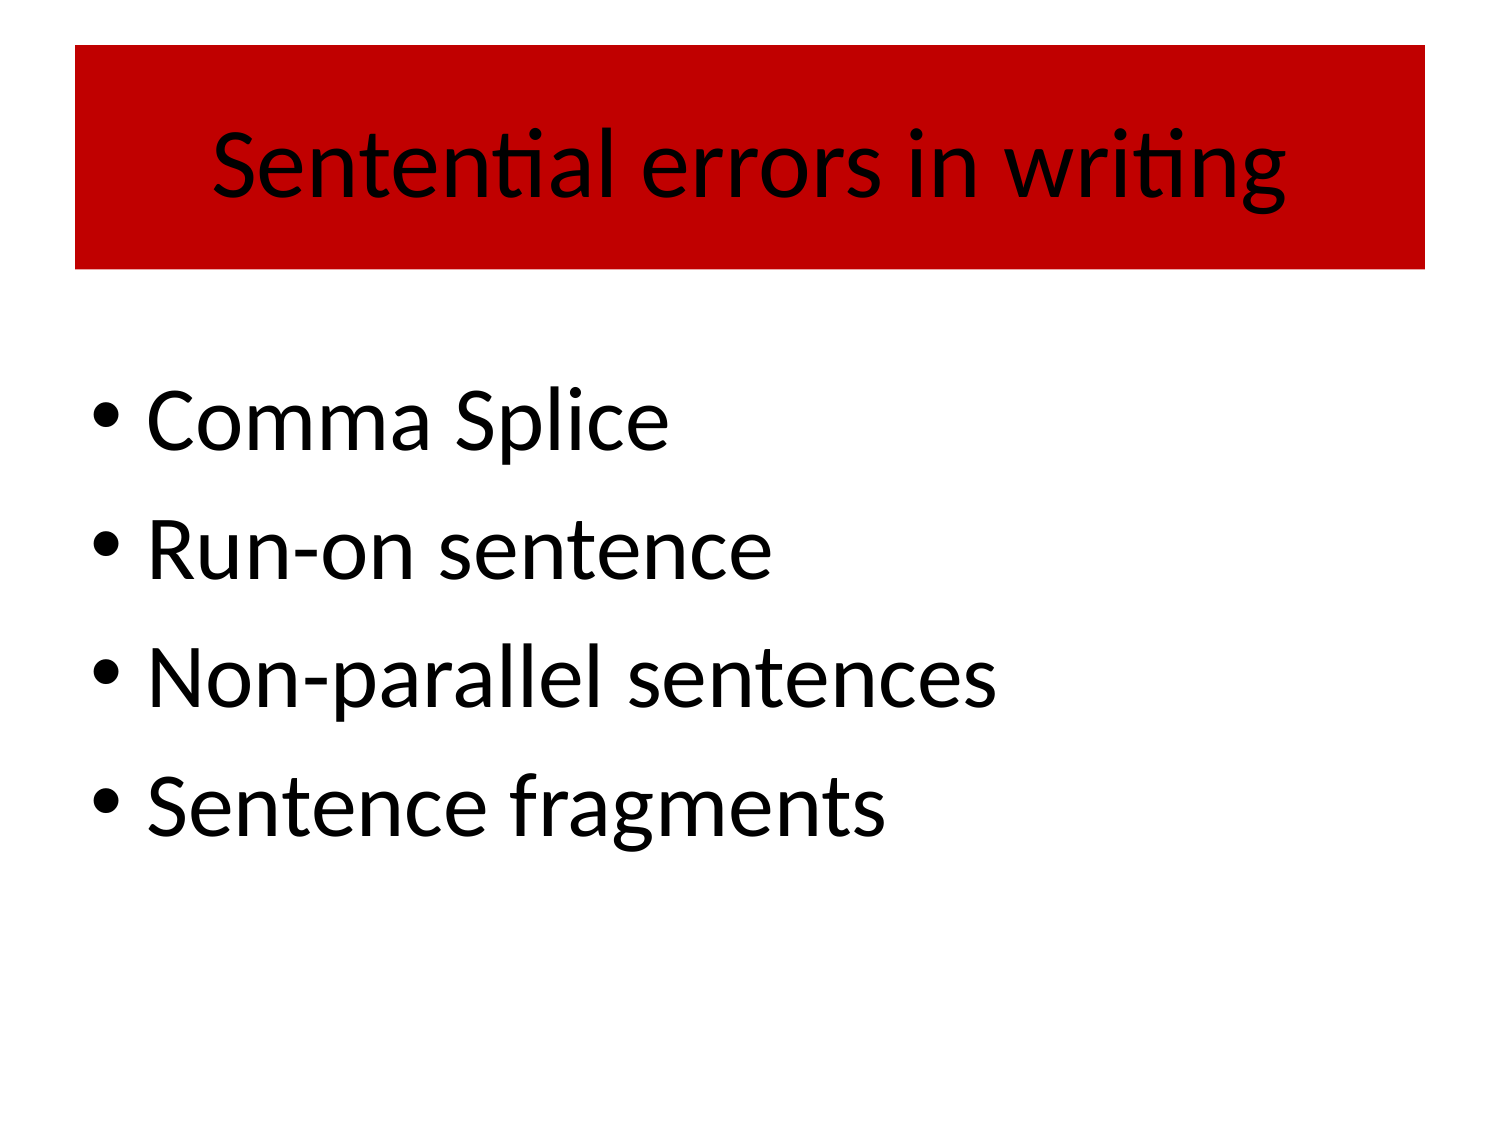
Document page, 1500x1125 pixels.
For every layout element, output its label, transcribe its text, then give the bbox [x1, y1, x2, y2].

title Sentential errors in writing [75, 45, 1425, 270]
list Comma Splice Run-on sentence Non-parallel sentences Sentence fragments [75, 351, 1425, 1005]
